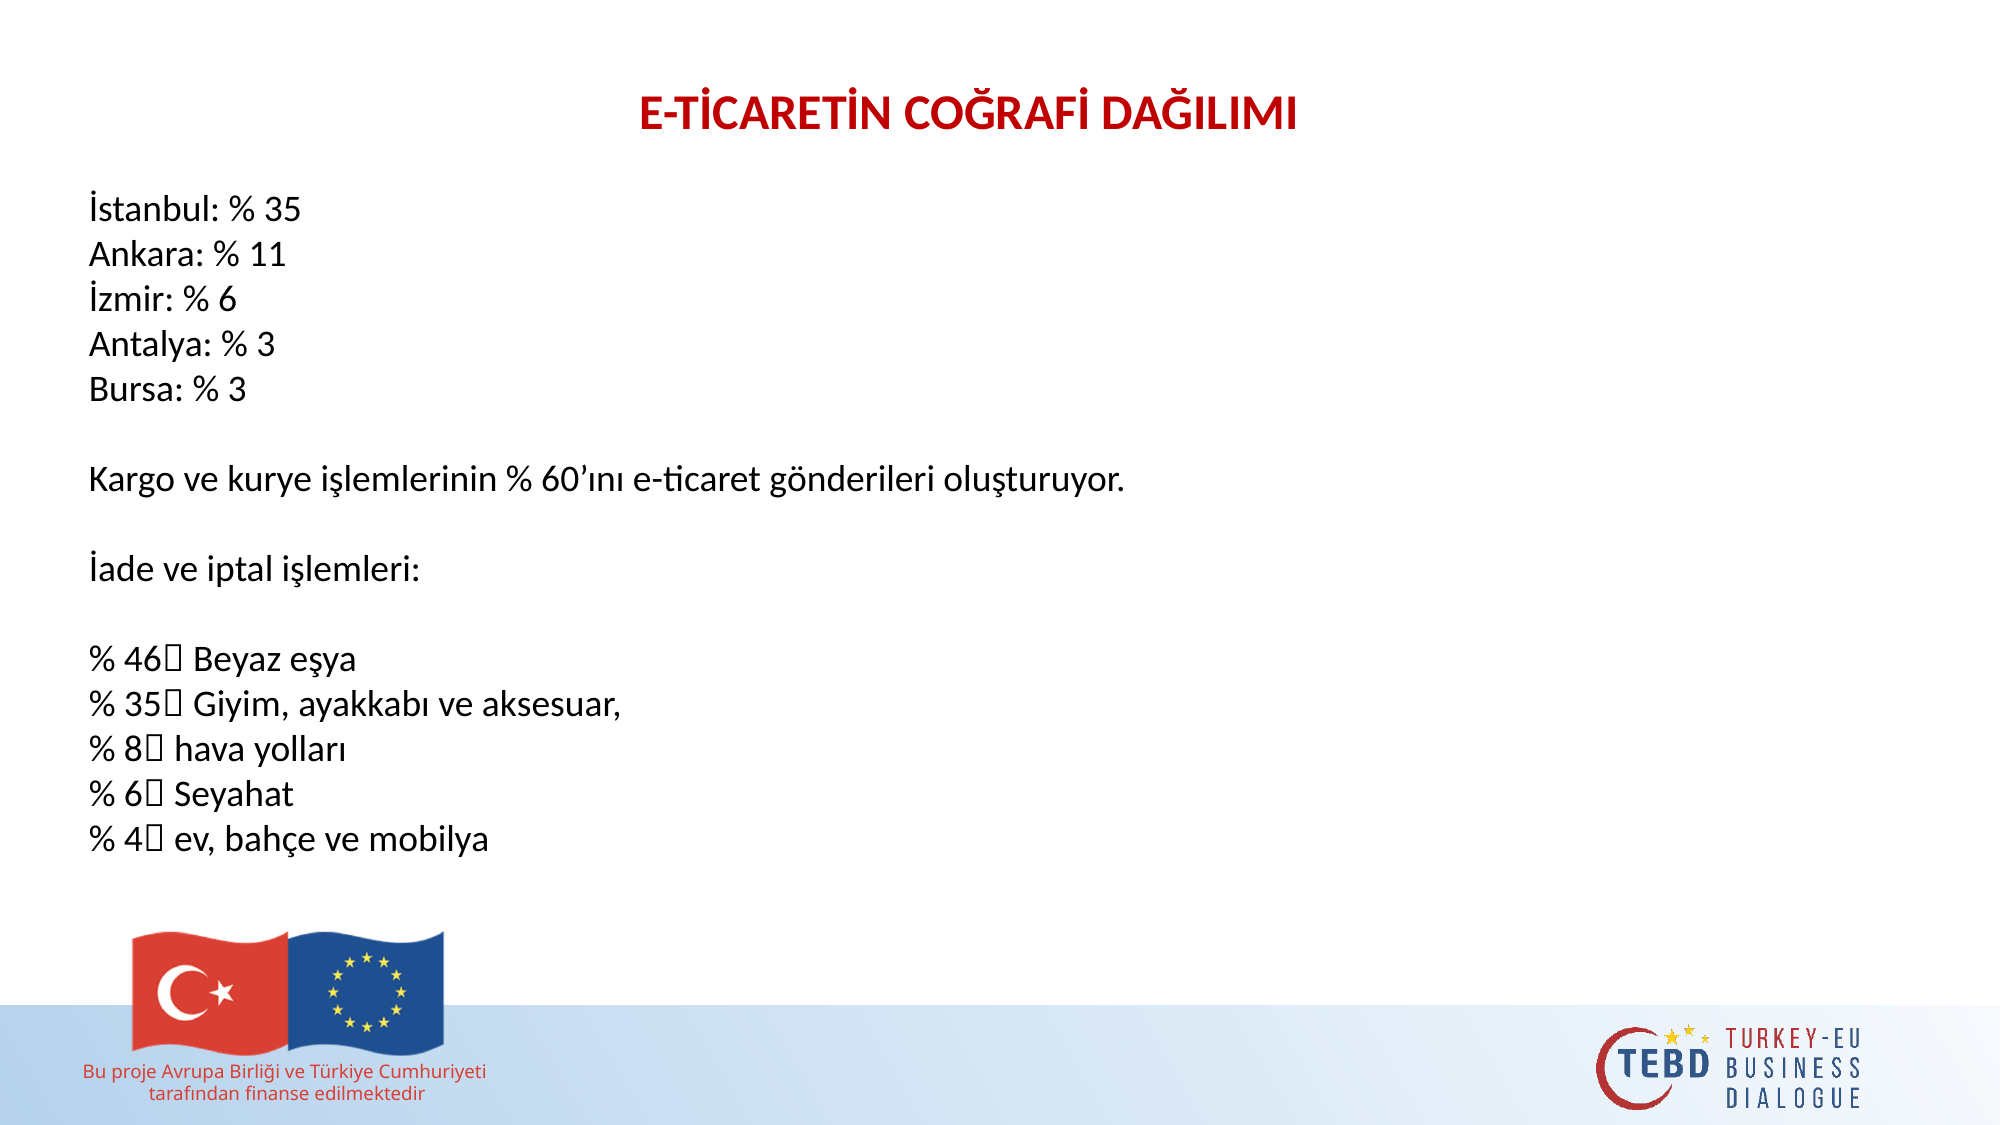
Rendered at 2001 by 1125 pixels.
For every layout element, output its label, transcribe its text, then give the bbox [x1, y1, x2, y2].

picture [123, 923, 450, 1062]
text_box [0, 1004, 2000, 1125]
picture [1596, 1024, 1859, 1110]
text_box Bu proje Avrupa Birliği ve Türkiye Cumhuriyeti tarafından finanse edilmektedir [0, 1052, 618, 1112]
text_box E-TİCARETİN COĞRAFİ DAĞILIMI İstanbul: % 35 Ankara: % 11 İzmir: % 6 Antalya: % 3 Bursa: % 3 Kargo ve kurye işlemlerinin % 60’ını e-ticaret gönderileri oluşturuyor. İade ve iptal işlemleri: % 46 Beyaz eşya % 35 Giyim, ayakkabı ve aksesuar, % 8 hava yolları % 6 Seyahat % 4 ev, bahçe ve mobilya [73, 71, 1864, 1002]
